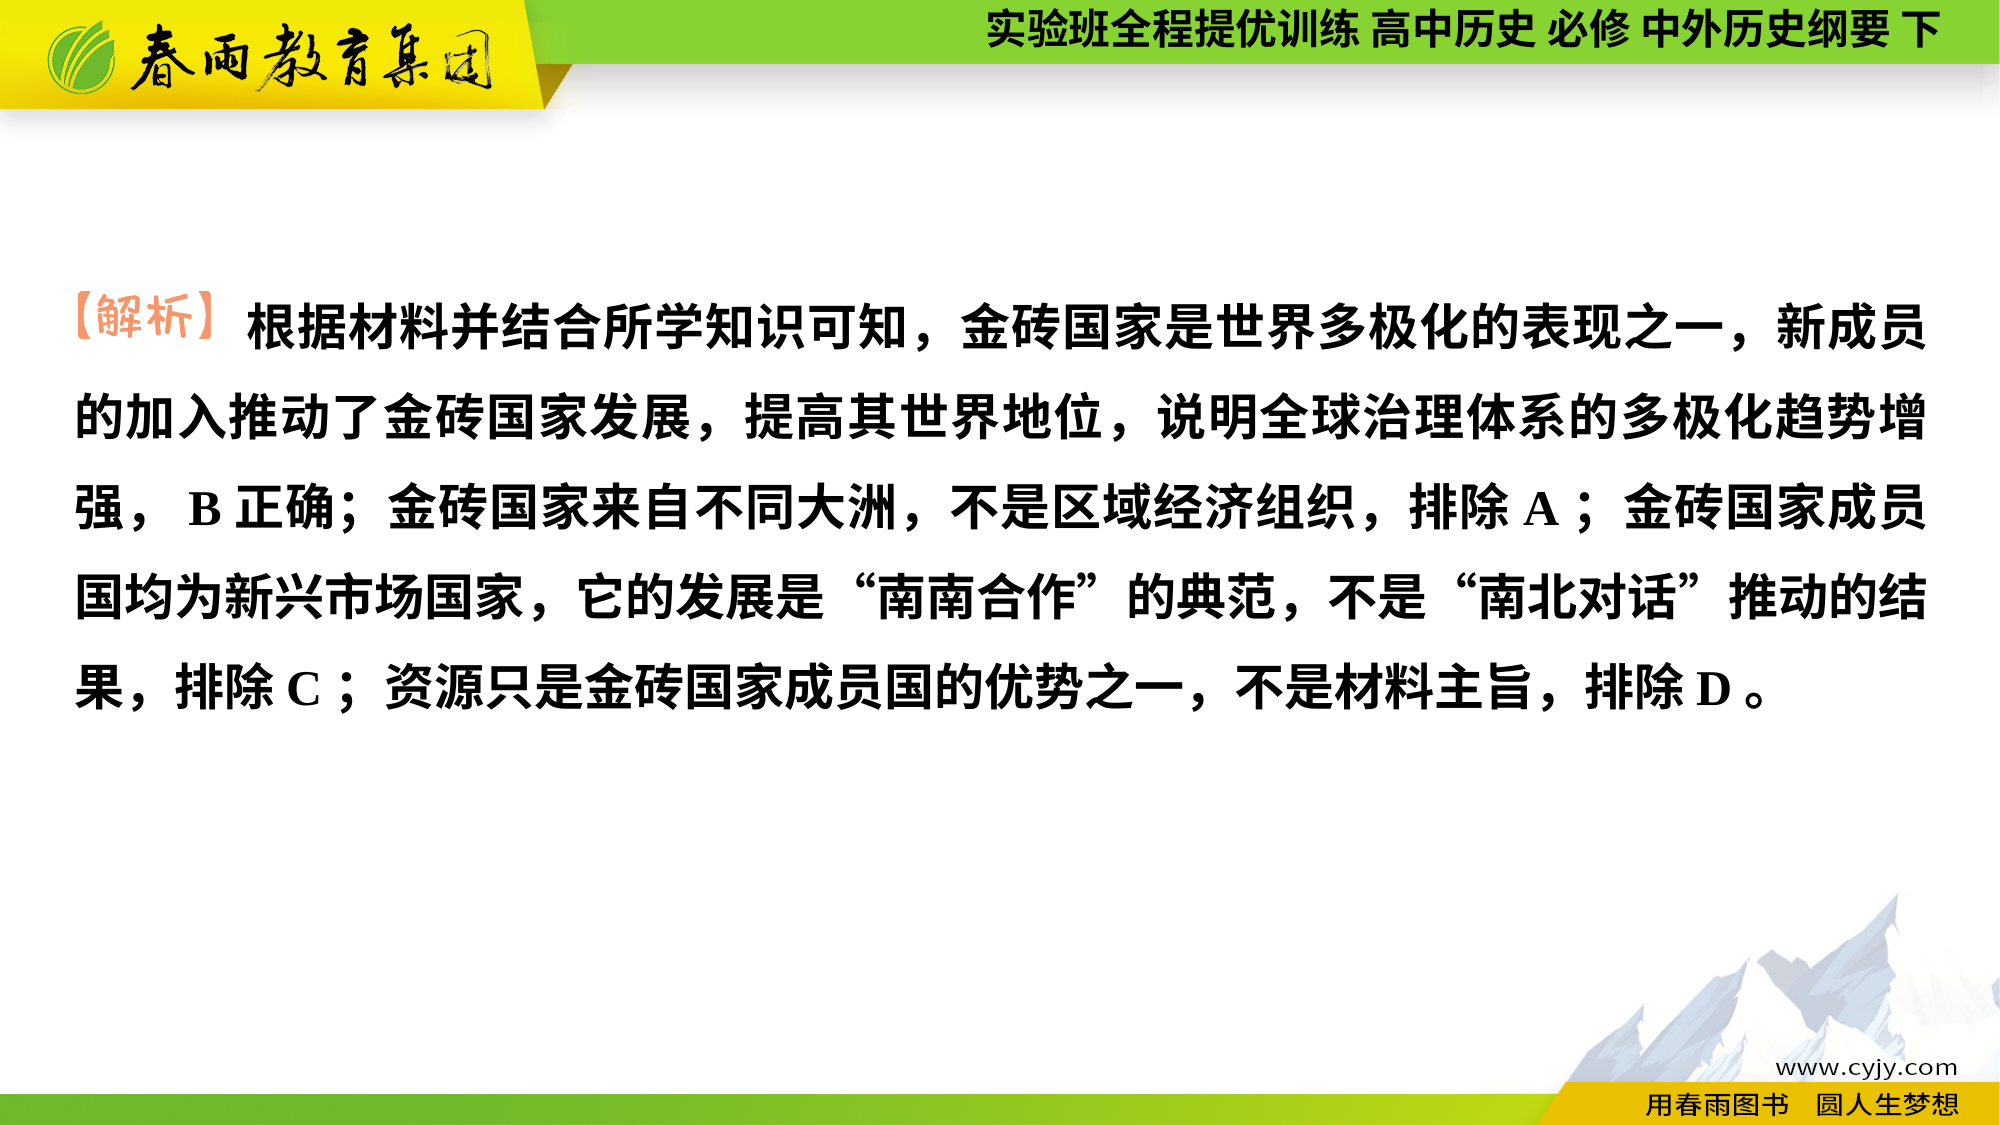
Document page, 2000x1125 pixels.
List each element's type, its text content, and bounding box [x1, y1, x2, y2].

list 根据材料并结合所学知识可知，金砖国家是世界多极化的表现之一，新成员的加入推动了金砖国家发展，提高其世界地位，说明全球治理体系的多极化趋势增强，B正确；金砖国家来自不同大洲，不是区域经济组织，排除A；金砖国家成员国均为新兴市场国家，它的发展是“南南合作”的典范，不是“南北对话”推动的结果，排除C；资源只是金砖国家成员国的优势之一，不是材料主旨，排除D。 [59, 258, 1944, 728]
picture [0, 0, 2000, 1125]
